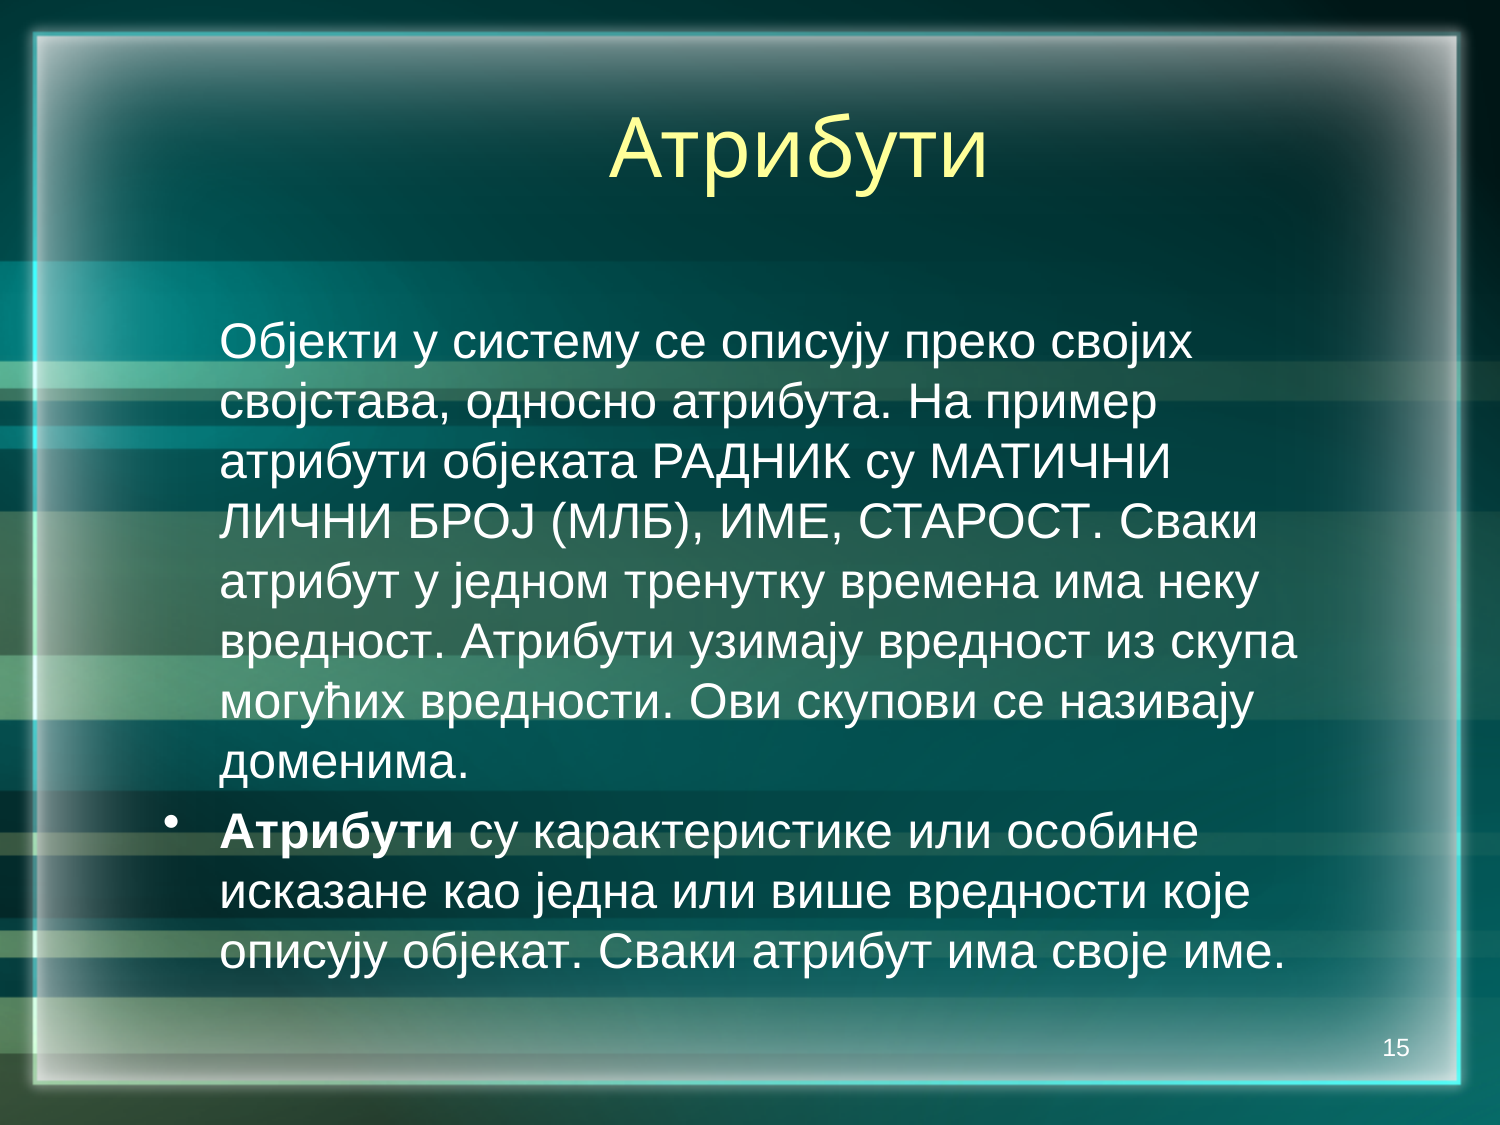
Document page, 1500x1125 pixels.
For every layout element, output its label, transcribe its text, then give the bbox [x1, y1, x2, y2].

list Објекти у систему се описују преко својих својстава, односно атрибута. На пример атрибути објеката РАДНИК су МАТИЧНИ ЛИЧНИ БРОЈ (МЛБ), ИМЕ, СТАРОСТ. Сваки атрибут у једном тренутку времена има неку вредност. Атрибути узимају вредност из скупа могућих вредности. Ови скупови се називају доменима. Атрибути су карактеристике или особине исказане као једна или више вредности које описују објекат. Сваки атрибут има своје име. [147, 300, 1363, 988]
picture [0, 0, 1500, 1125]
title Атрибути [238, 60, 1363, 227]
text_box 15 [1074, 1024, 1425, 1088]
